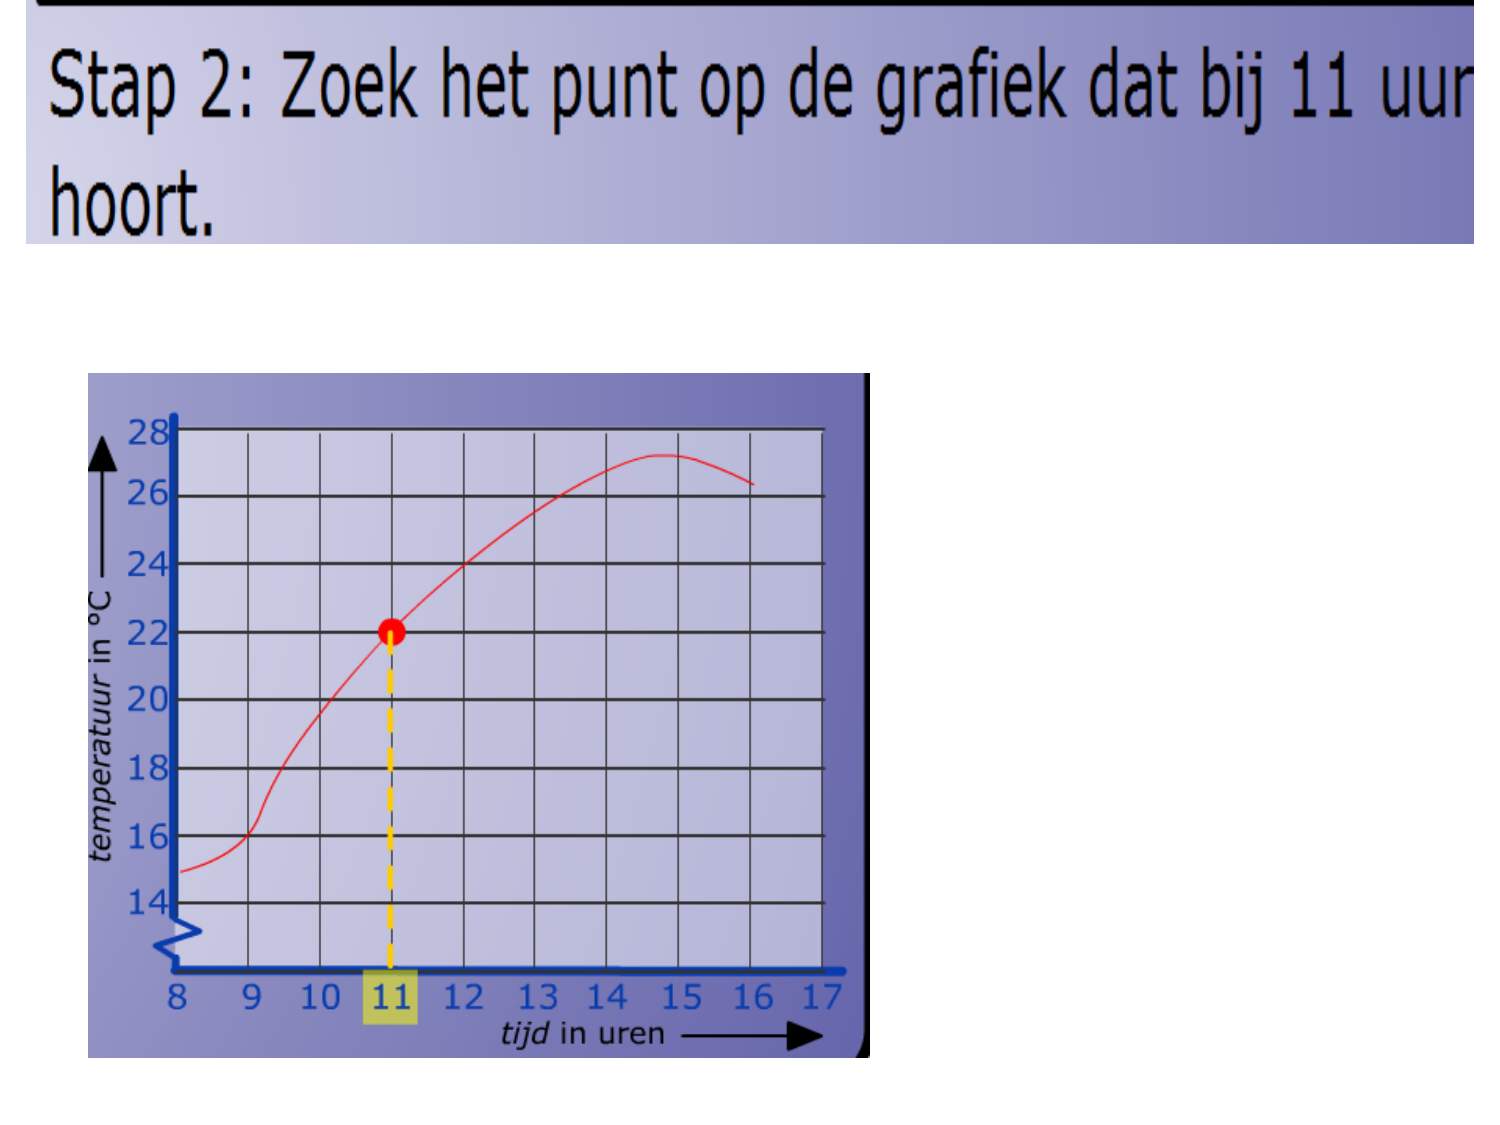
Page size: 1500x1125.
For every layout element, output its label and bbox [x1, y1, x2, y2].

picture [26, 0, 1474, 244]
picture [88, 373, 870, 1059]
